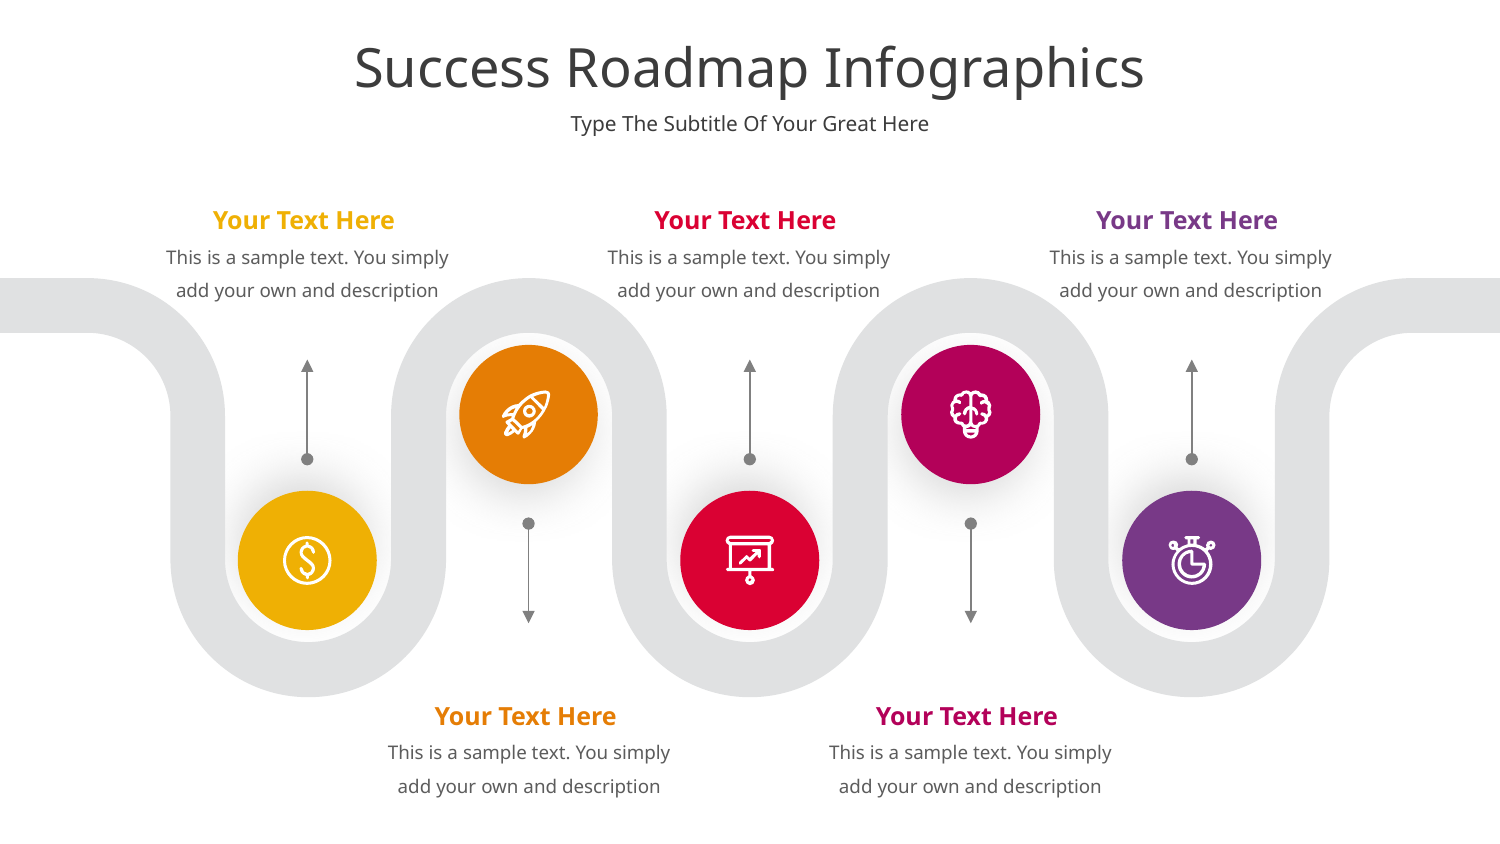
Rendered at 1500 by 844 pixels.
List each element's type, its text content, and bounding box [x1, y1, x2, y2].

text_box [1167, 535, 1216, 586]
text_box [950, 390, 992, 439]
list Type The Subtitle Of Your Great Here [63, 108, 1437, 138]
text_box [680, 490, 820, 631]
text_box Your Text Here This is a sample text. You simply add your own and description [155, 189, 460, 302]
text_box [237, 490, 377, 631]
text_box [1122, 490, 1262, 631]
text_box [459, 344, 598, 485]
text_box [901, 344, 1041, 485]
text_box Your Text Here This is a sample text. You simply add your own and description [818, 685, 1123, 798]
text_box Your Text Here This is a sample text. You simply add your own and description [376, 685, 681, 798]
text_box Your Text Here This is a sample text. You simply add your own and description [596, 189, 901, 302]
text_box [0, 278, 1500, 698]
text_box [282, 535, 332, 586]
text_box Your Text Here This is a sample text. You simply add your own and description [1038, 189, 1343, 302]
title Success Roadmap Infographics [63, 25, 1437, 107]
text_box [501, 390, 551, 439]
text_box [725, 535, 775, 586]
